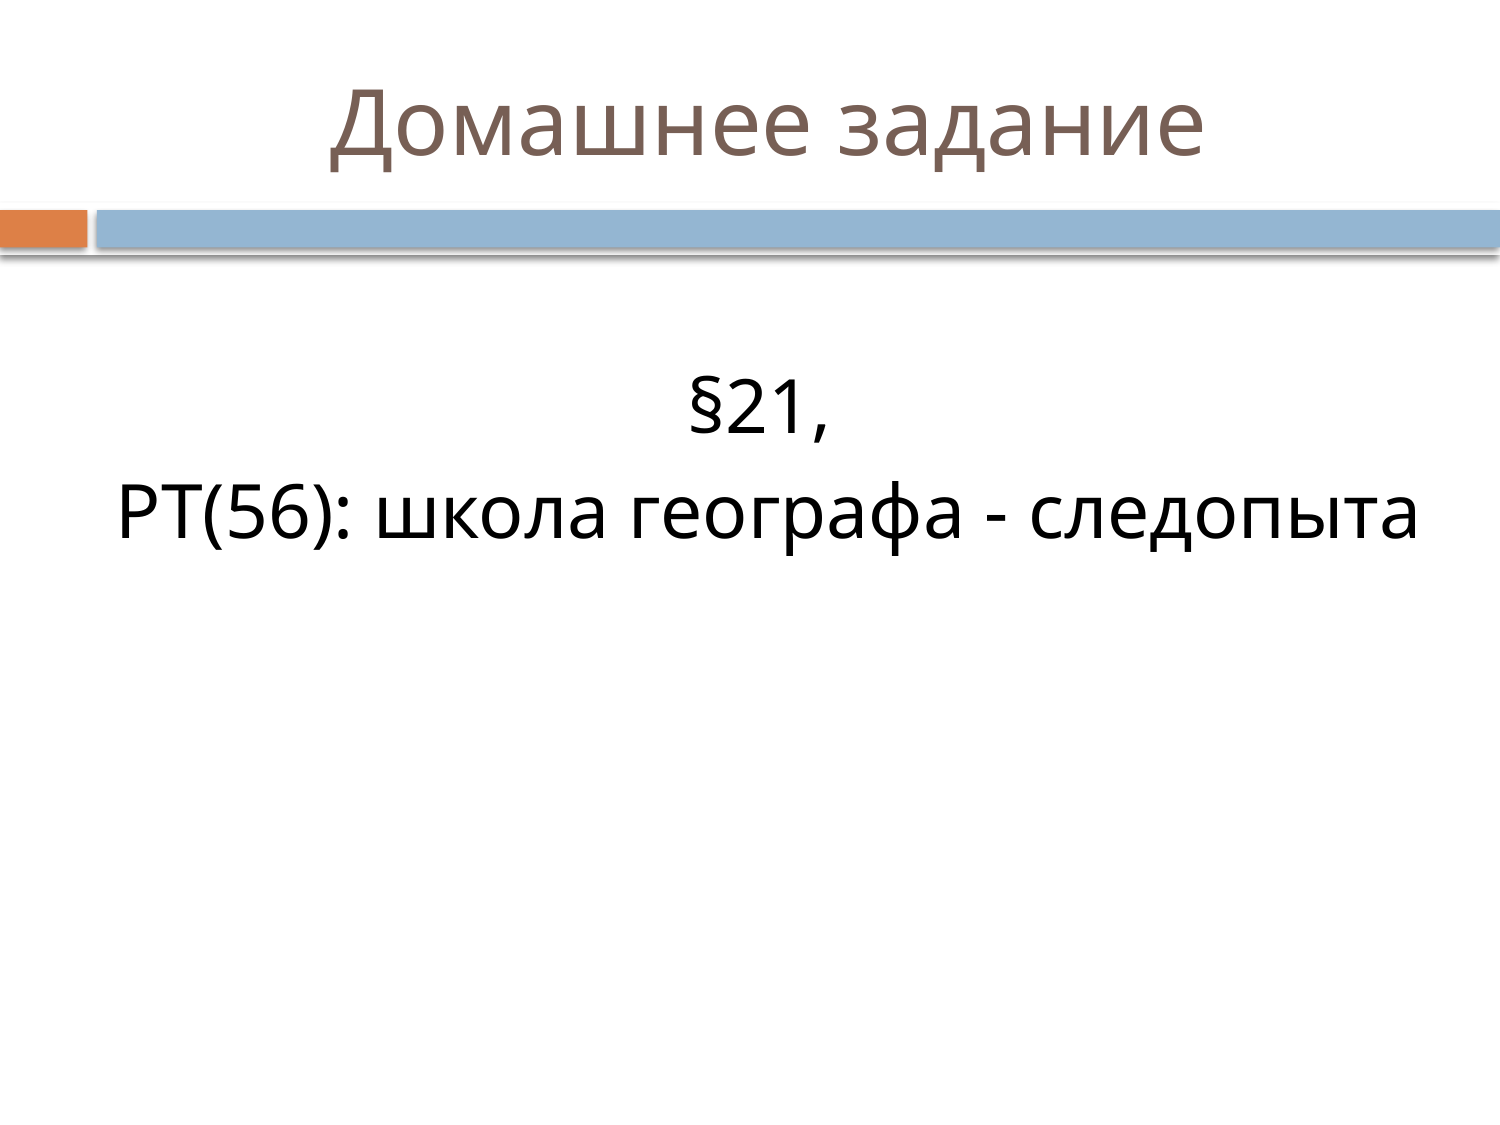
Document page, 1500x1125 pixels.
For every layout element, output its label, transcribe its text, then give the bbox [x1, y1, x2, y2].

title Домашнее задание [100, 37, 1438, 200]
list §21, РТ(56): школа географа - следопыта [100, 351, 1438, 1000]
